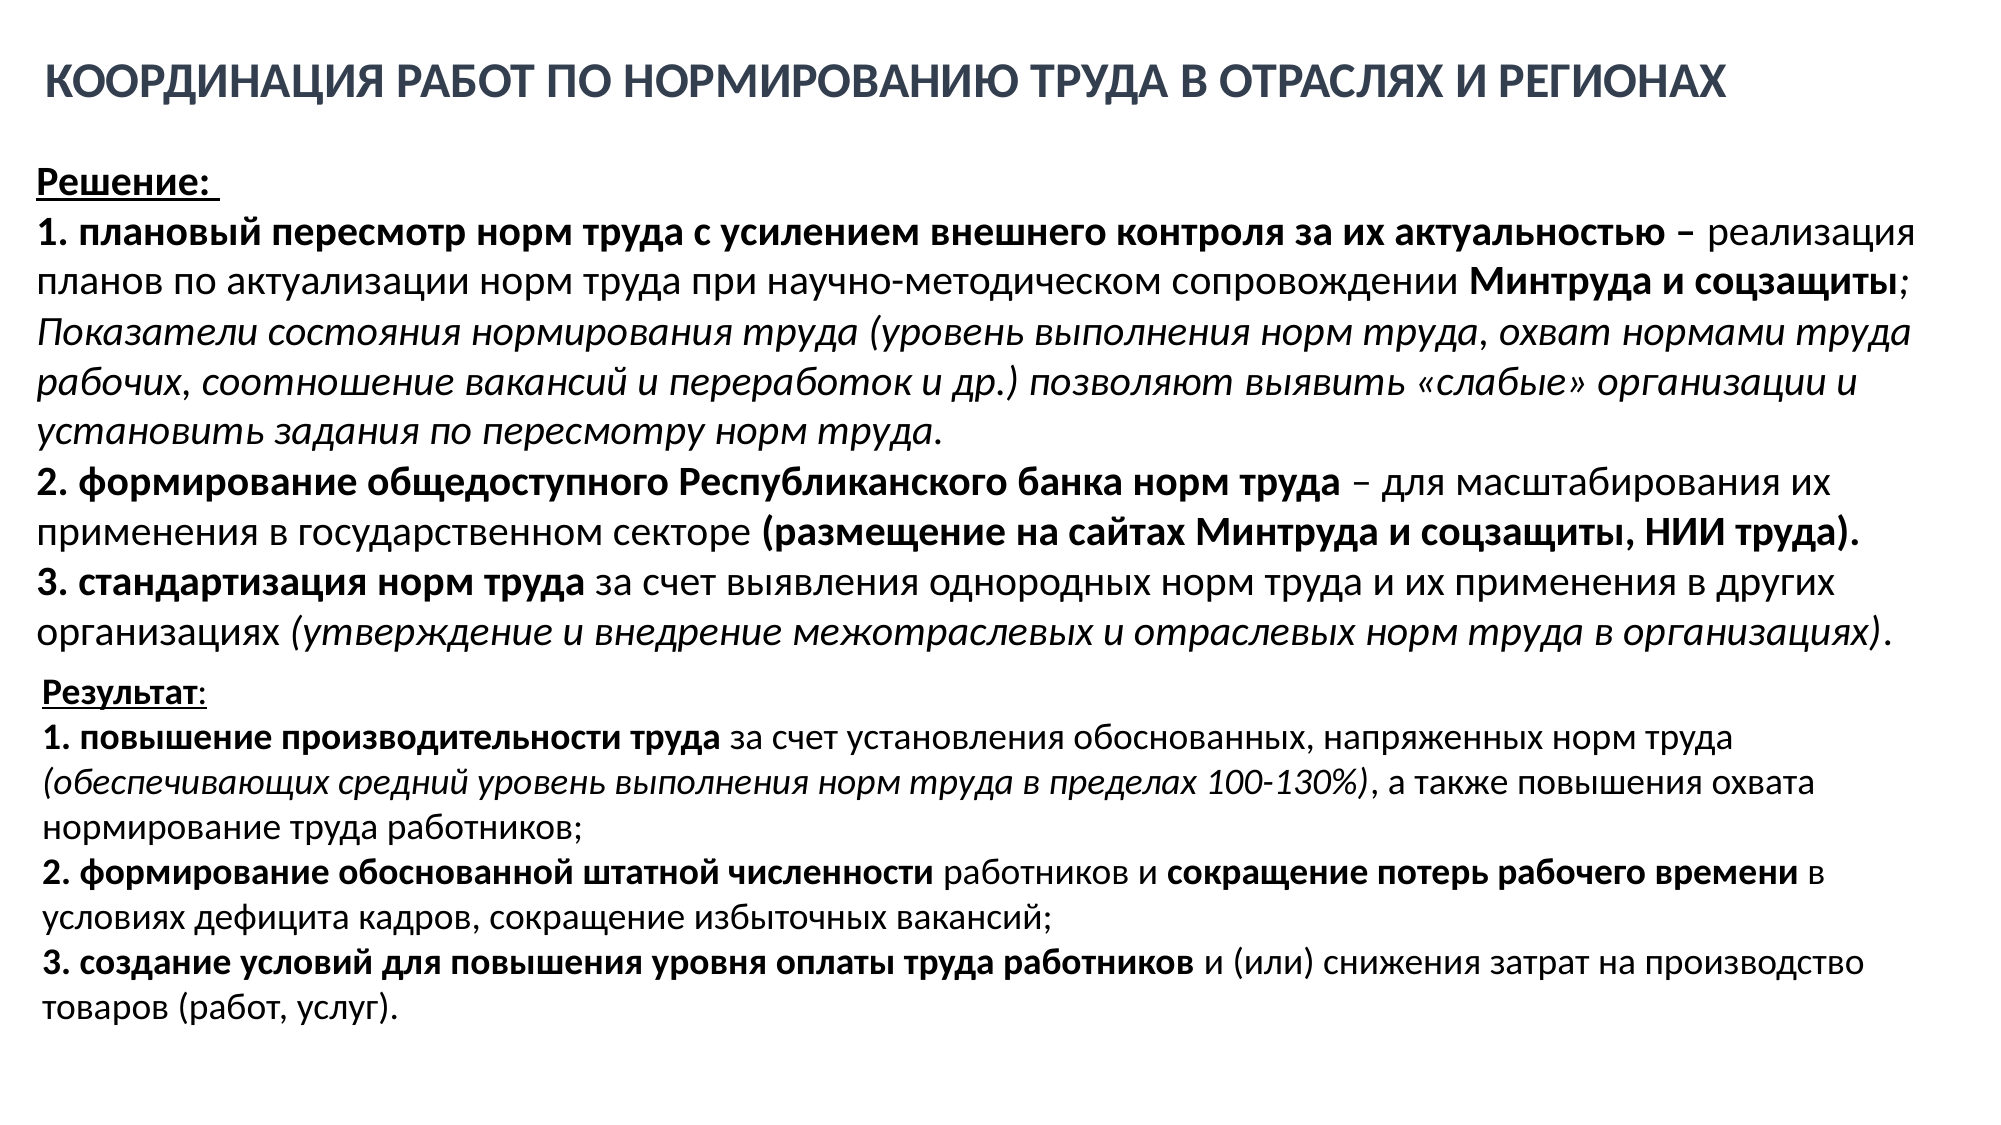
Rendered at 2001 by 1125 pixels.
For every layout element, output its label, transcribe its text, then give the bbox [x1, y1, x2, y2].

text_box Решение: 1. плановый пересмотр норм труда с усилением внешнего контроля за их актуальностью – реализация планов по актуализации норм труда при научно-методическом сопровождении Минтруда и соцзащиты; Показатели состояния нормирования труда (уровень выполнения норм труда, охват нормами труда рабочих, соотношение вакансий и переработок и др.) позволяют выявить «слабые» организации и установить задания по пересмотру норм труда. 2. формирование общедоступного Республиканского банка норм труда – для масштабирования их применения в государственном секторе (размещение на сайтах Минтруда и соцзащиты, НИИ труда). 3. стандартизация норм труда за счет выявления однородных норм труда и их применения в других организациях (утверждение и внедрение межотраслевых и отраслевых норм труда в организациях). [21, 145, 1980, 661]
text_box Координация работ по нормированию труда в отраслях и регионах [30, 39, 1754, 115]
text_box Результат: 1. повышение производительности труда за счет установления обоснованных, напряженных норм труда (обеспечивающих средний уровень выполнения норм труда в пределах 100-130%), а также повышения охвата нормирование труда работников; 2. формирование обоснованной штатной численности работников и сокращение потерь рабочего времени в условиях дефицита кадров, сокращение избыточных вакансий; 3. создание условий для повышения уровня оплаты труда работников и (или) снижения затрат на производство товаров (работ, услуг). [27, 659, 1903, 1035]
